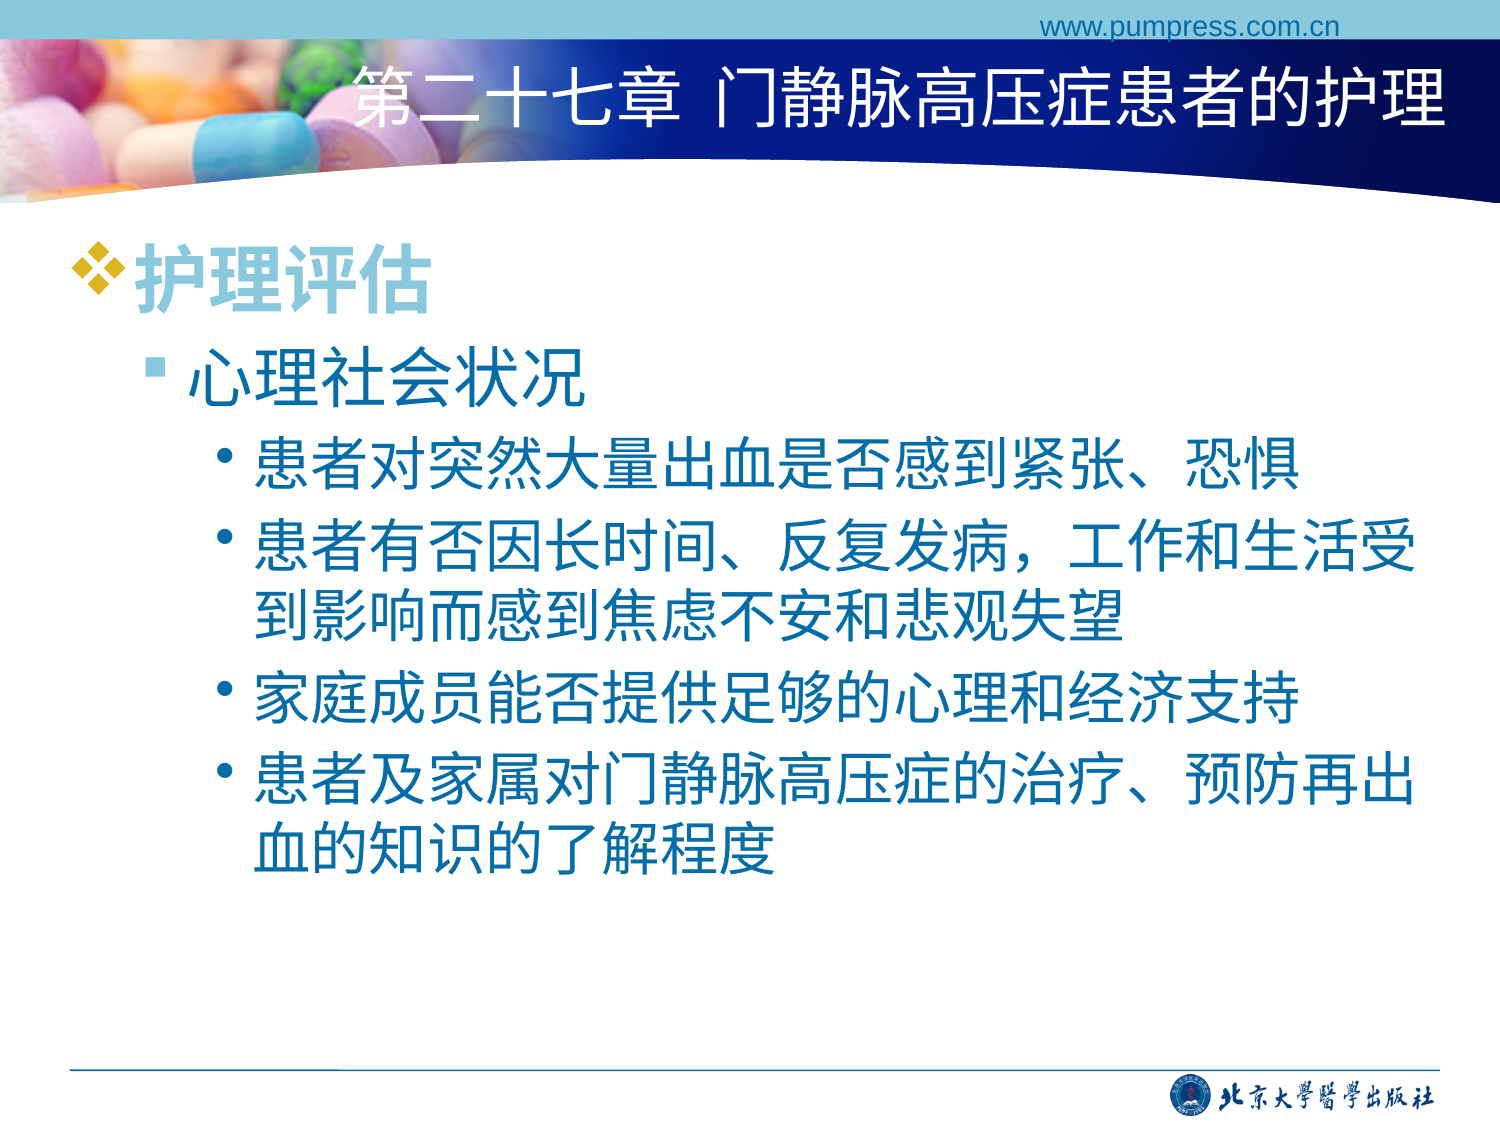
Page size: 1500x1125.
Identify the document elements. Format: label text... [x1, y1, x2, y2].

title 第二十七章 门静脉高压症患者的护理 [137, 49, 1463, 143]
slide_number www.pumpress.com.cn [1025, 0, 1463, 38]
list 护理评估 心理社会状况 患者对突然大量出血是否感到紧张、恐惧 患者有否因长时间、反复发病，工作和生活受到影响而感到焦虑不安和悲观失望 家庭成员能否提供足够的心理和经济支持 患者及家属对门静脉高压症的治疗、预防再出血的知识的了解程度 [49, 224, 1463, 1026]
picture [1170, 1074, 1436, 1118]
picture [0, 40, 1500, 203]
